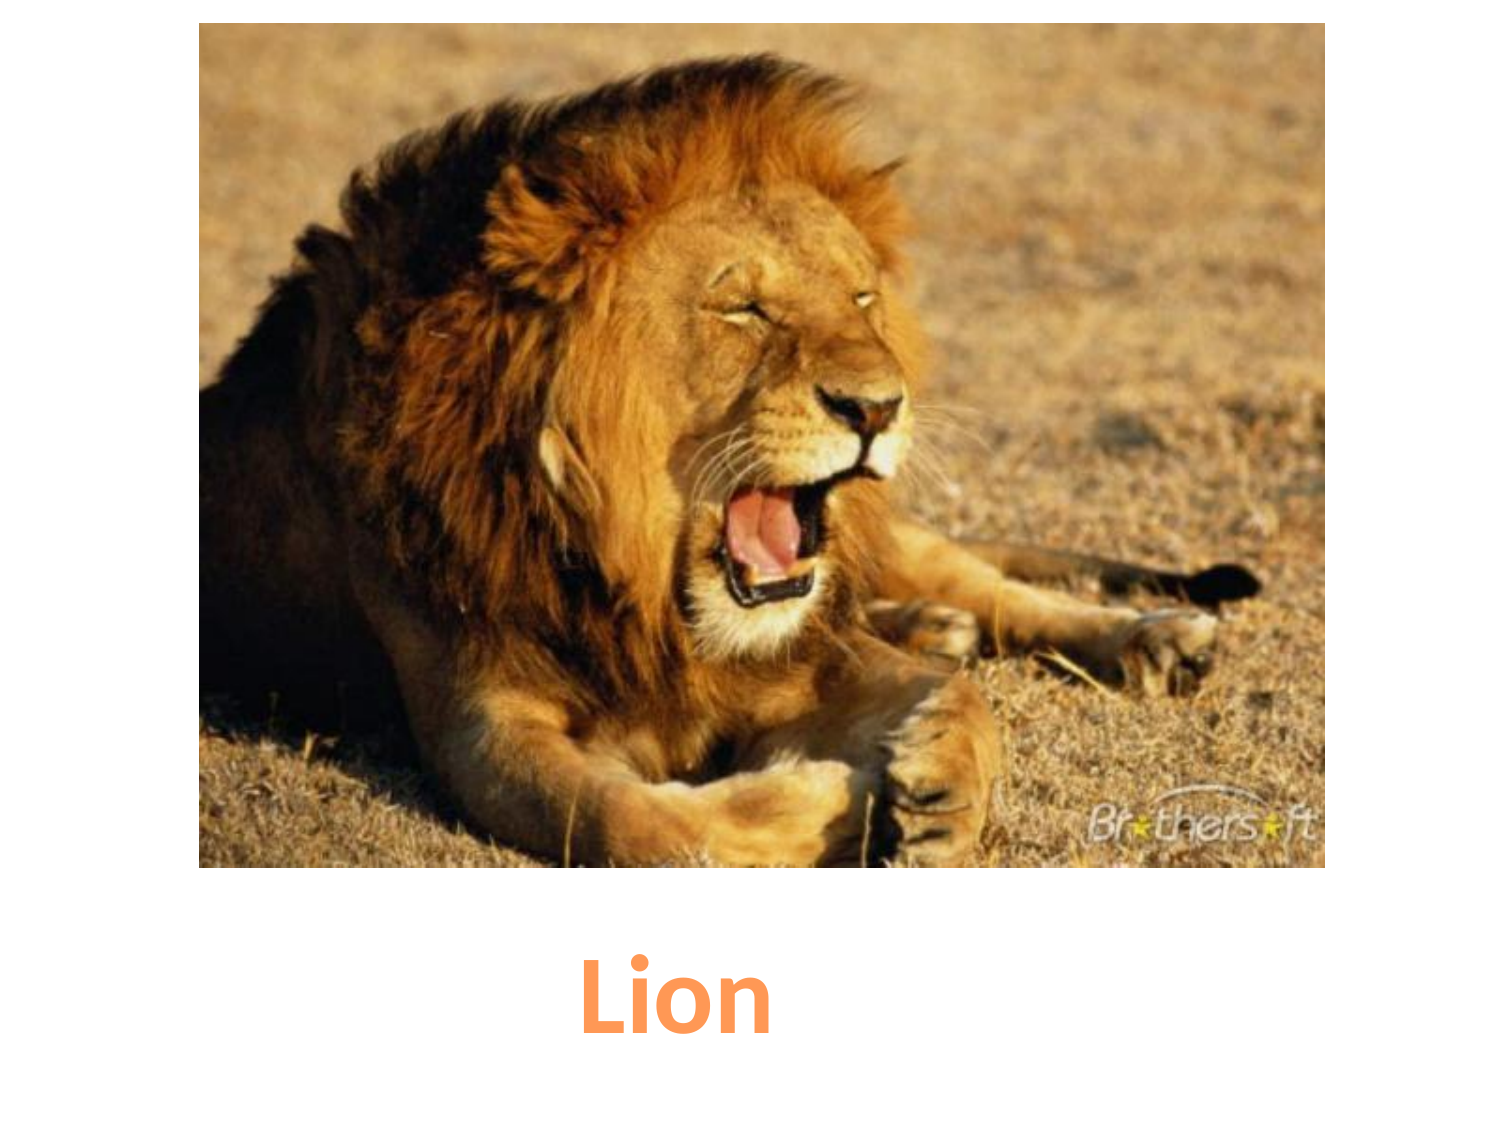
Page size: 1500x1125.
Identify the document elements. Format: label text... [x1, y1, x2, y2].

text_box Lion [563, 913, 790, 1064]
picture [198, 23, 1325, 868]
